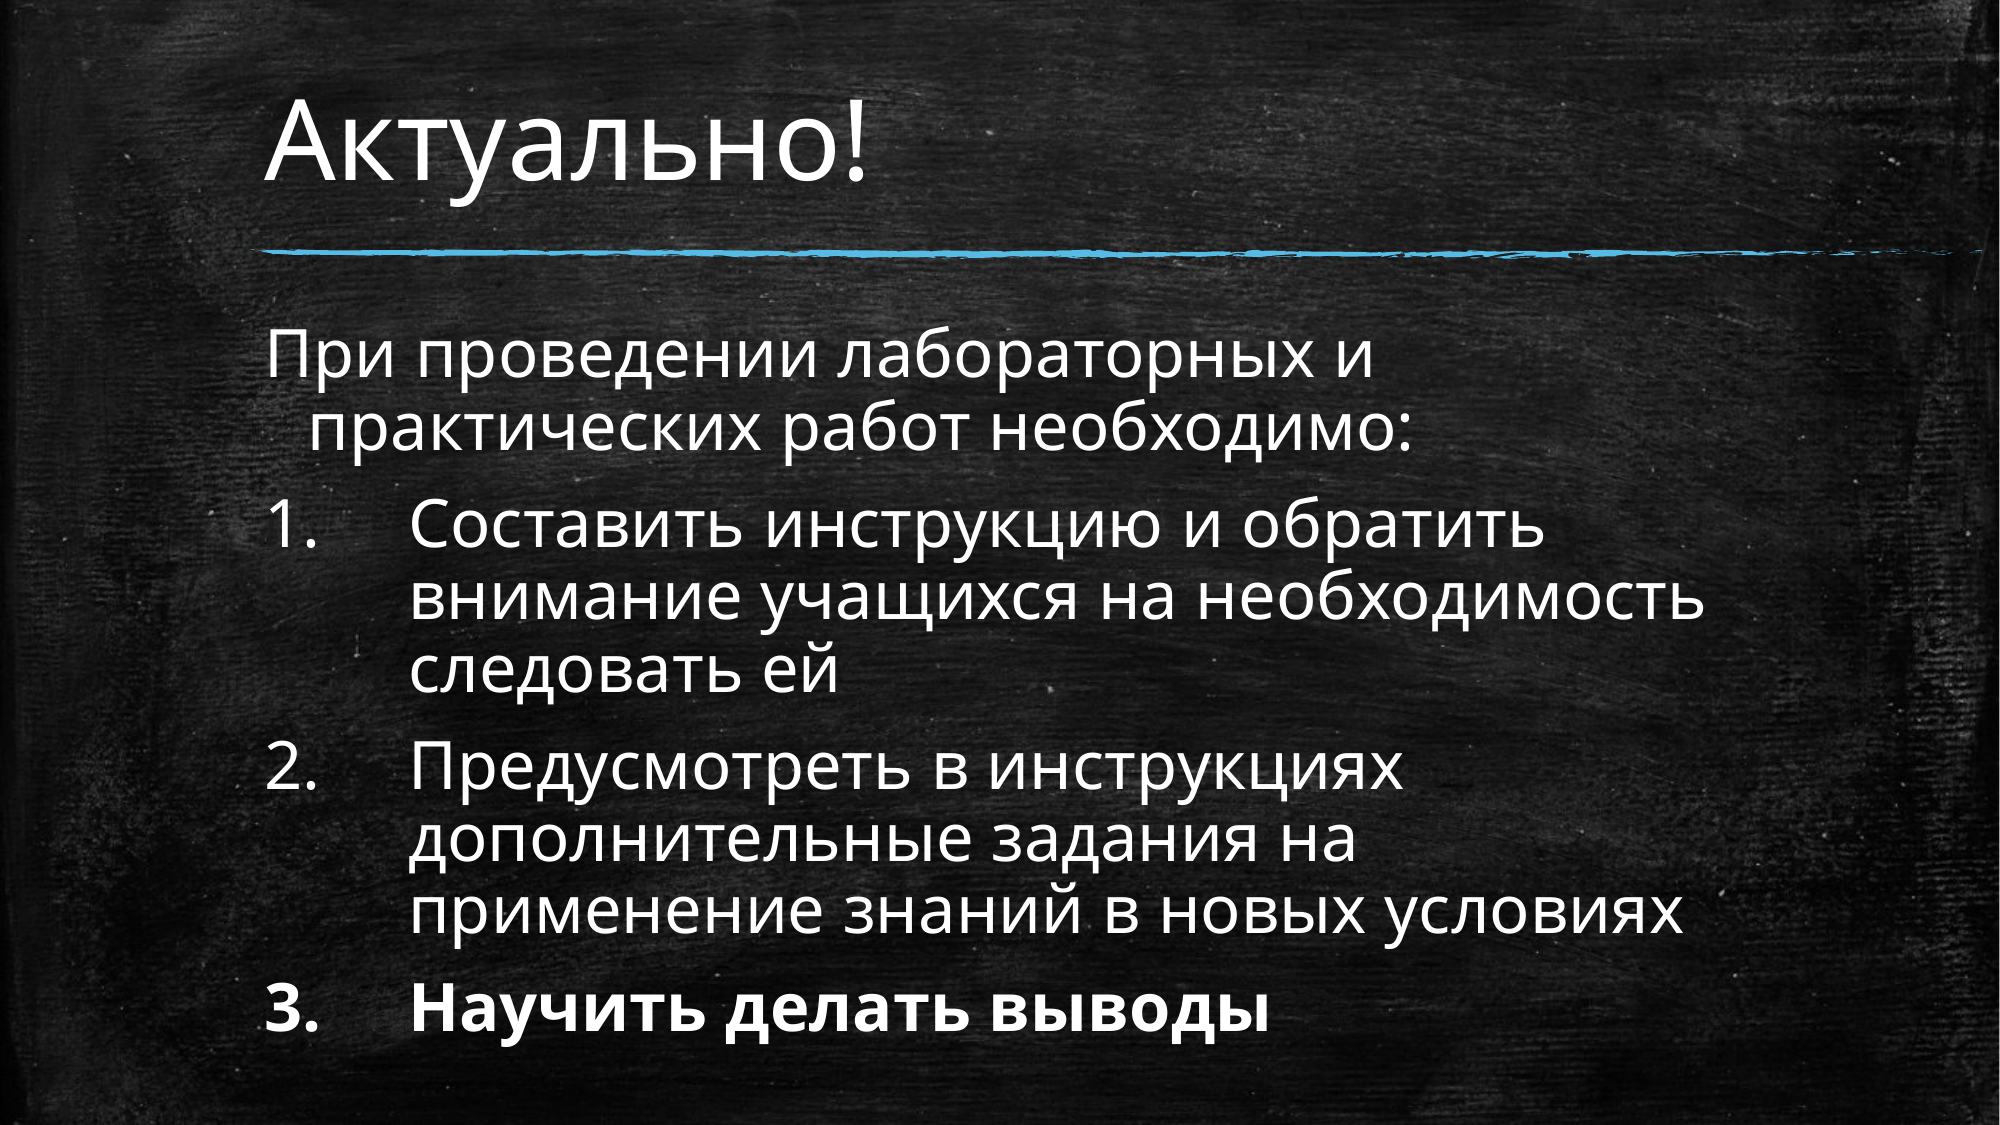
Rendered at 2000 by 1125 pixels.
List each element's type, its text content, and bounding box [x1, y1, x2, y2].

list При проведении лабораторных и практических работ необходимо: Составить инструкцию и обратить внимание учащихся на необходимость следовать ей Предусмотреть в инструкциях дополнительные задания на применение знаний в новых условиях Научить делать выводы [249, 312, 1750, 1067]
title Актуально! [249, 45, 1750, 213]
